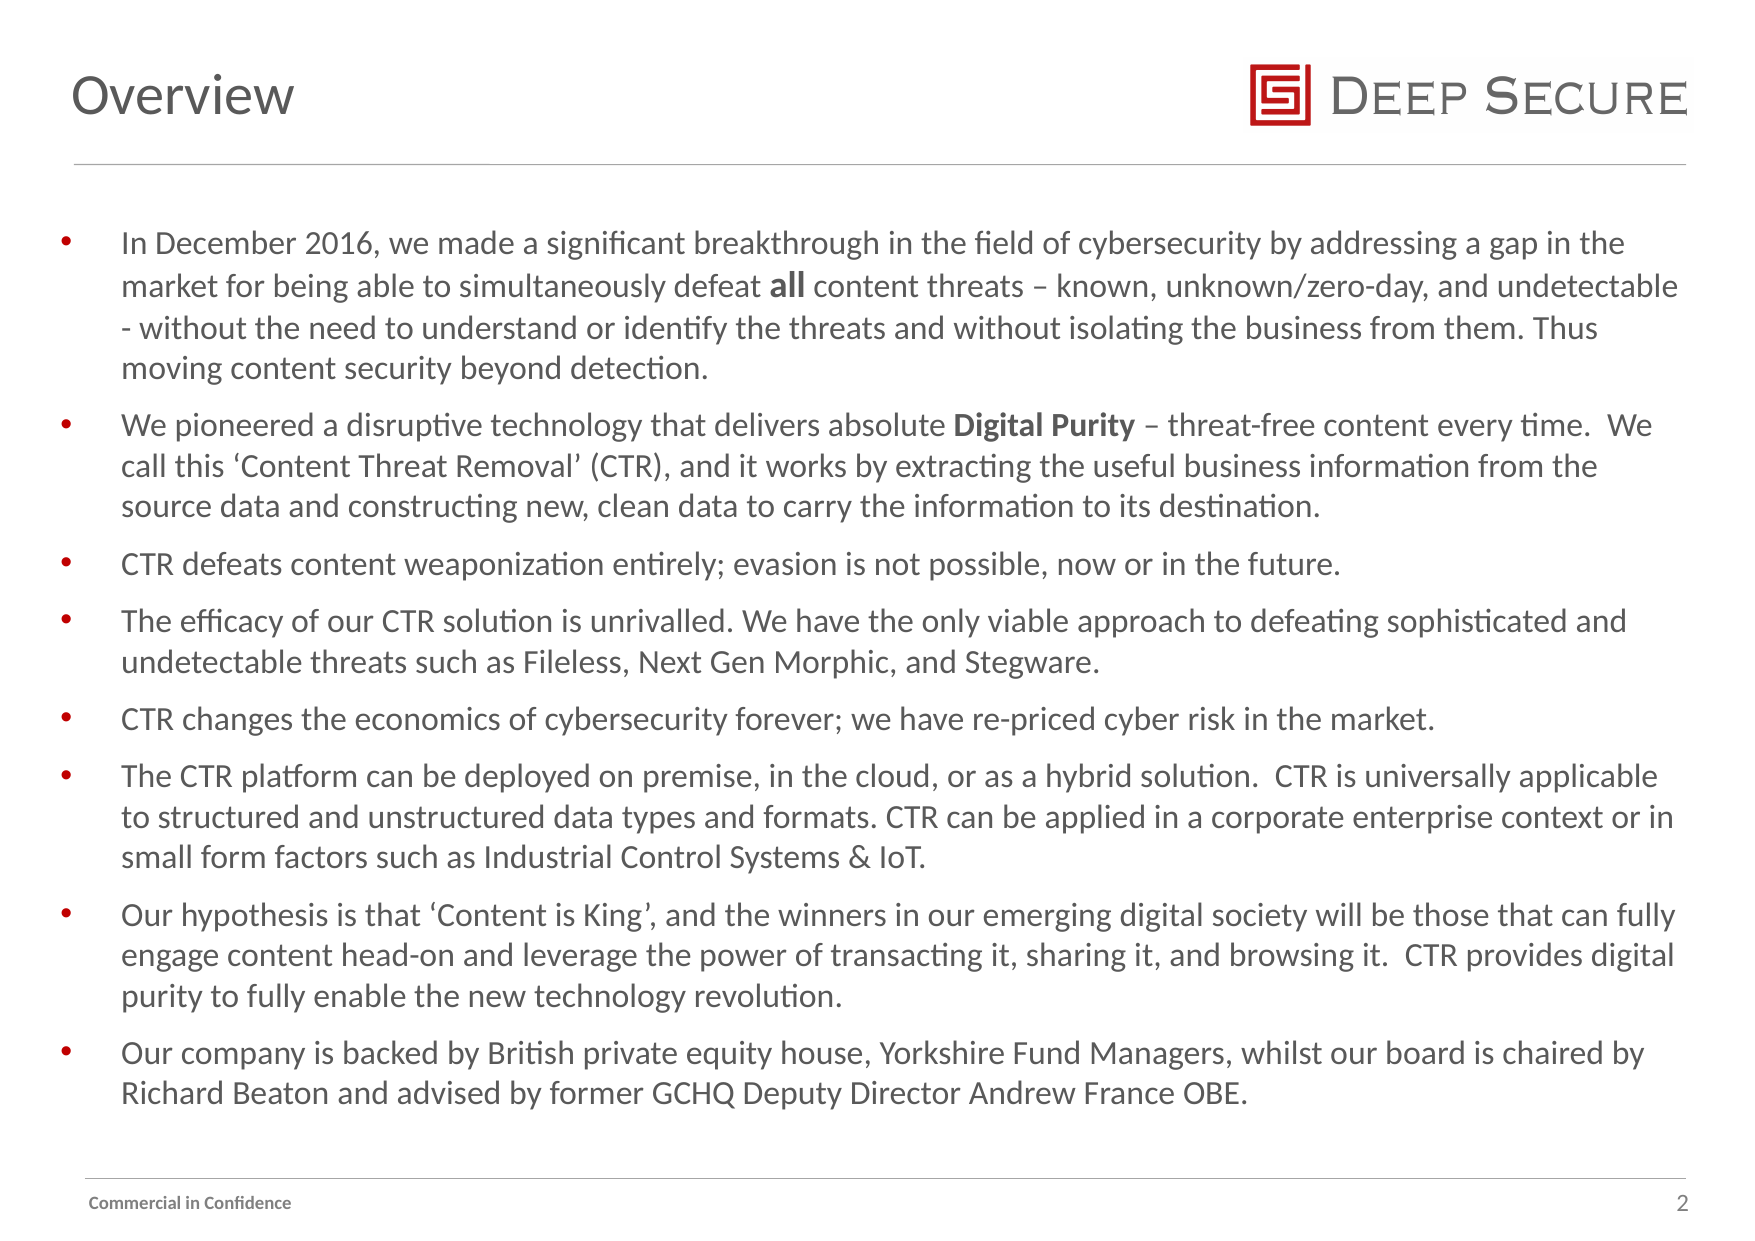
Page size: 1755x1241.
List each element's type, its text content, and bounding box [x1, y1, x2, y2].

title Overview [53, 18, 1633, 165]
list In December 2016, we made a significant breakthrough in the field of cybersecurity by addressing a gap in the market for being able to simultaneously defeat all content threats – known, unknown/zero-day, and undetectable - without the need to understand or identify the threats and without isolating the business from them. Thus moving content security beyond detection. We pioneered a disruptive technology that delivers absolute Digital Purity – threat-free content every time. We call this ‘Content Threat Removal’ (CTR), and it works by extracting the useful business information from the source data and constructing new, clean data to carry the information to its destination. CTR defeats content weaponization entirely; evasion is not possible, now or in the future. The efficacy of our CTR solution is unrivalled. We have the only viable approach to defeating sophisticated and undetectable threats such as Fileless, Next Gen Morphic, and Stegware. CTR changes the economics of cybersecurity forever; we have re-priced cyber risk in the market. The CTR platform can be deployed on premise, in the cloud, or as a hybrid solution. CTR is universally applicable to structured and unstructured data types and formats. CTR can be applied in a corporate enterprise context or in small form factors such as Industrial Control Systems & IoT. Our hypothesis is that ‘Content is King’, and the winners in our emerging digital society will be those that can fully engage content head-on and leverage the power of transacting it, sharing it, and browsing it. CTR provides digital purity to fully enable the new technology revolution. Our company is backed by British private equity house, Yorkshire Fund Managers, whilst our board is chaired by Richard Beaton and advised by former GCHQ Deputy Director Andrew France OBE. [43, 192, 1708, 1140]
picture [1633, 57, 1694, 133]
